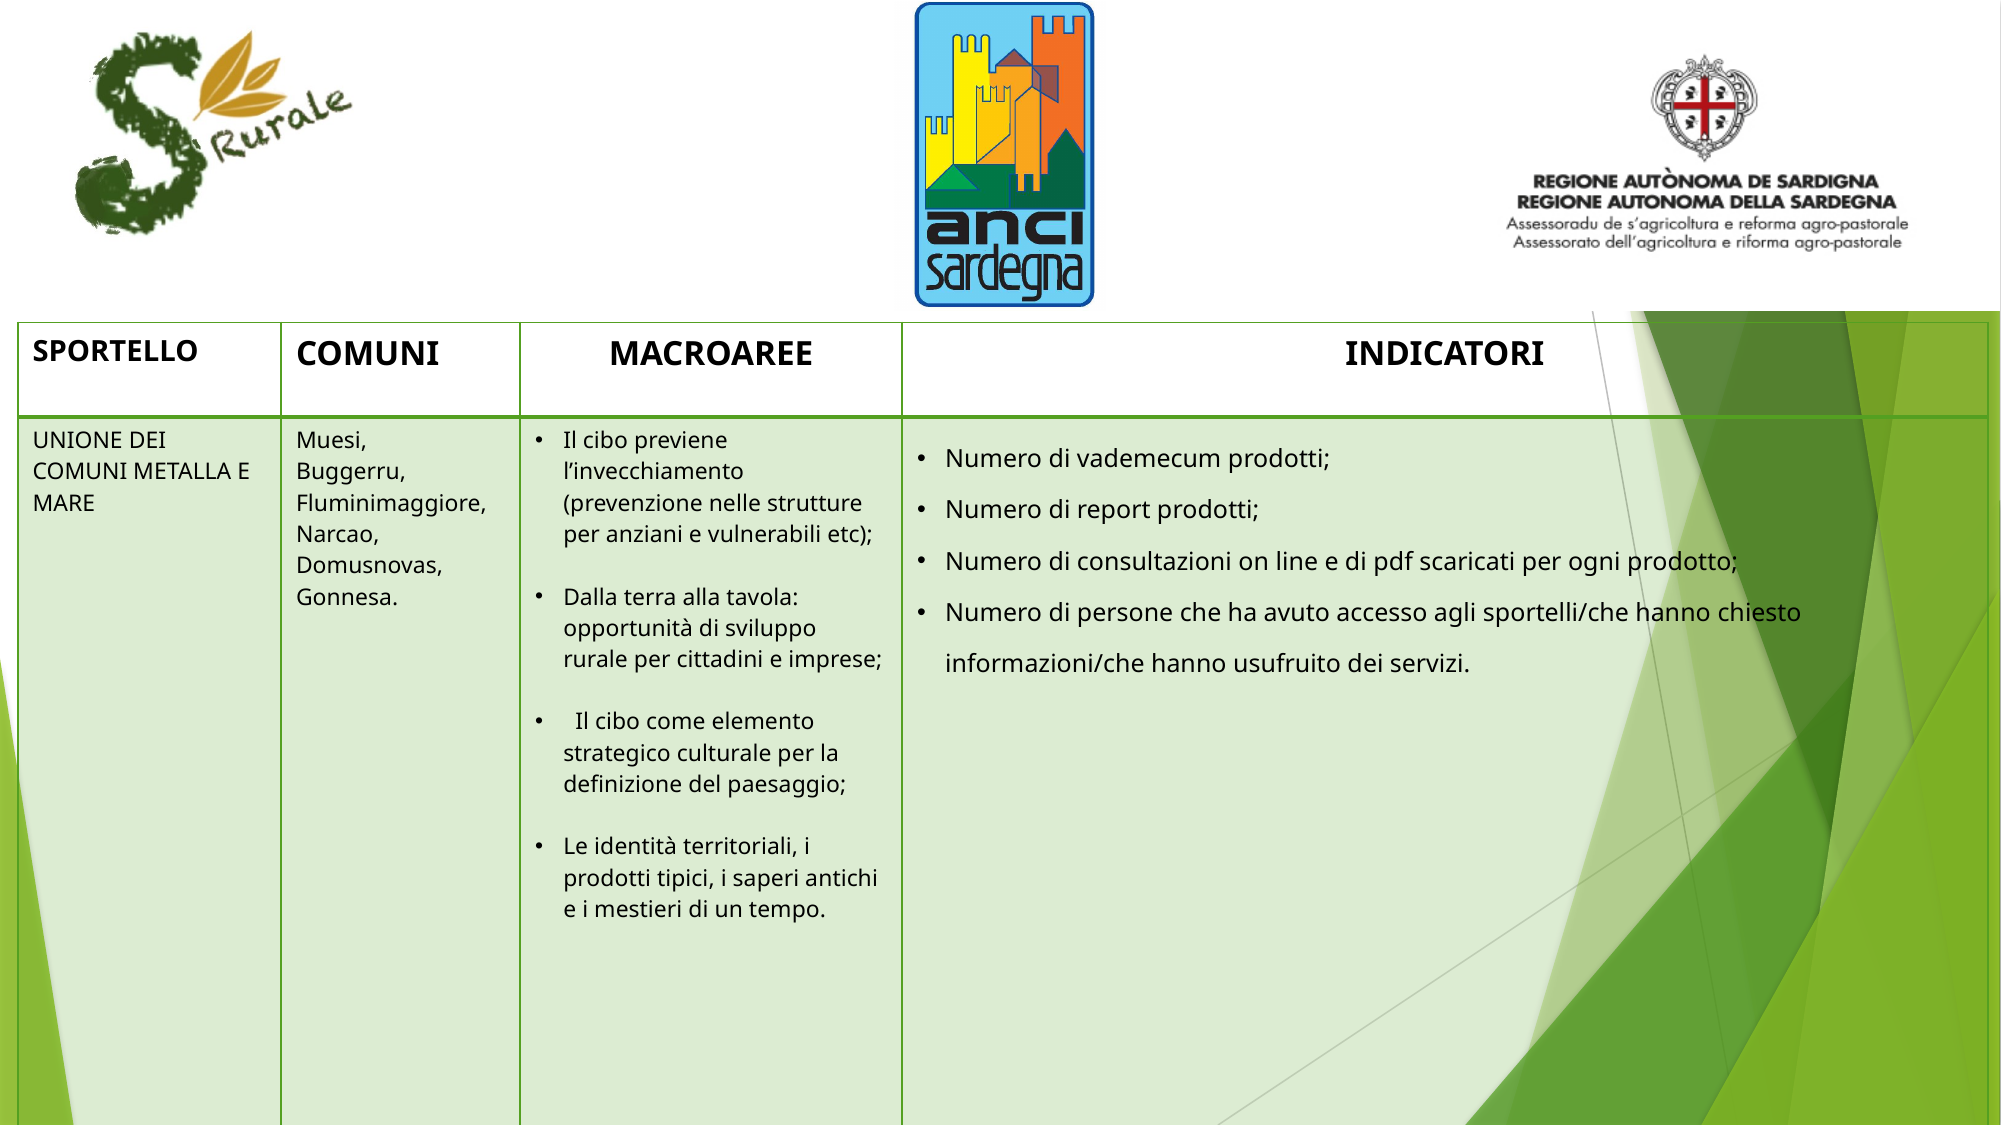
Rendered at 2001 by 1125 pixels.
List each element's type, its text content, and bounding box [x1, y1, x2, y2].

picture [894, 1, 1106, 311]
table_header COMUNI [282, 323, 519, 415]
table_header SPORTELLO [19, 323, 280, 415]
table_cell Il cibo previene l’invecchiamento (prevenzione nelle strutture per anziani e vulnerabili etc); Dalla terra alla tavola: opportunità di sviluppo rurale per cittadini e imprese; Il cibo come elemento strategico culturale per la definizione del paesaggio; Le identità territoriali, i prodotti tipici, i saperi antichi e i mestieri di un tempo. [521, 419, 901, 1125]
picture [39, 6, 377, 256]
table_cell Muesi, Buggerru, Fluminimaggiore, Narcao, Domusnovas, Gonnesa. [282, 419, 519, 1125]
table_cell UNIONE DEI COMUNI METALLA E MARE [19, 419, 280, 1125]
picture [1416, 0, 2000, 311]
table_cell Numero di vademecum prodotti; Numero di report prodotti; Numero di consultazioni on line e di pdf scaricati per ogni prodotto; Numero di persone che ha avuto accesso agli sportelli/che hanno chiesto informazioni/che hanno usufruito dei servizi. [903, 419, 1987, 1125]
table_header INDICATORI [903, 323, 1987, 415]
table_header MACROAREE [521, 323, 901, 415]
